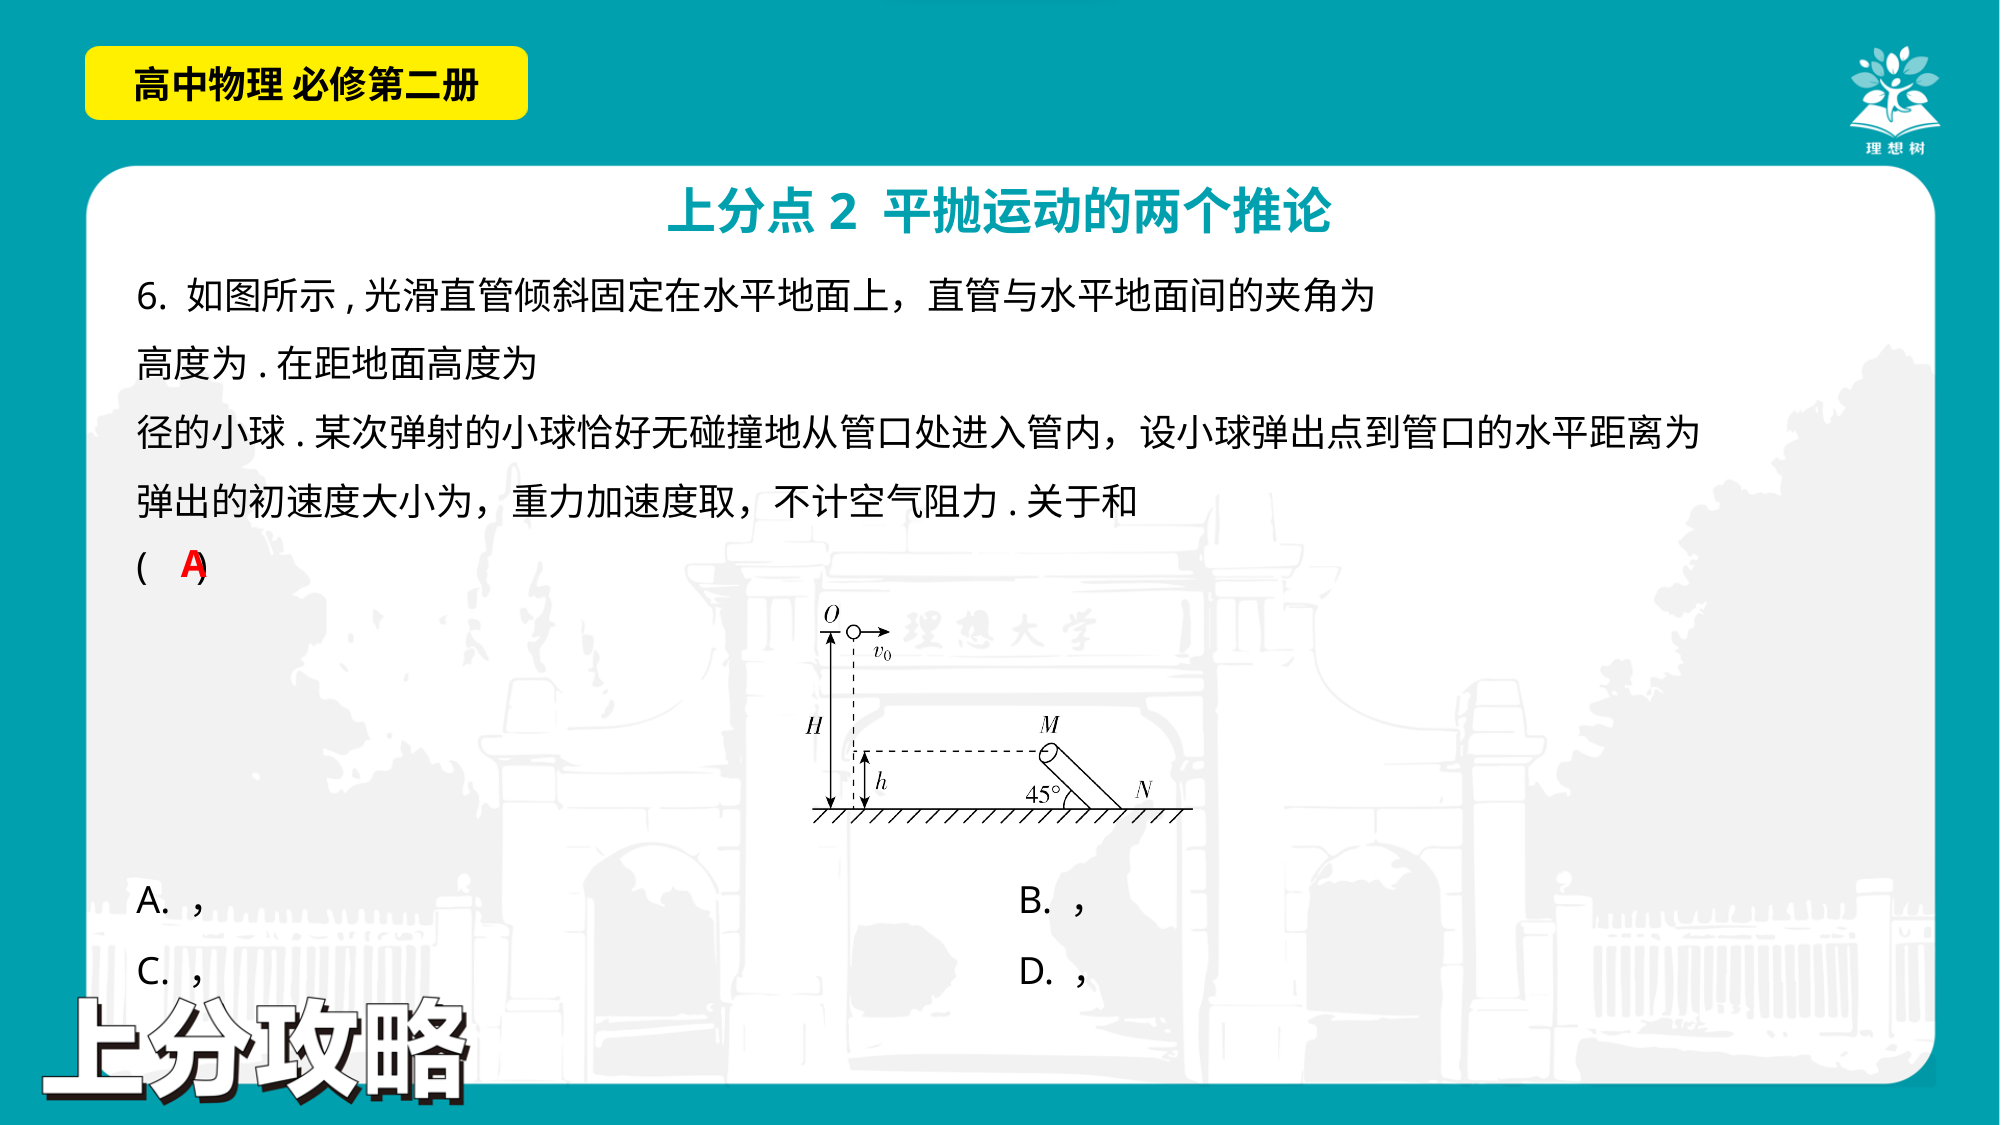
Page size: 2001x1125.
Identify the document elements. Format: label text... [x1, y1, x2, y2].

picture [0, 0, 2000, 1125]
text_box A [166, 520, 221, 579]
